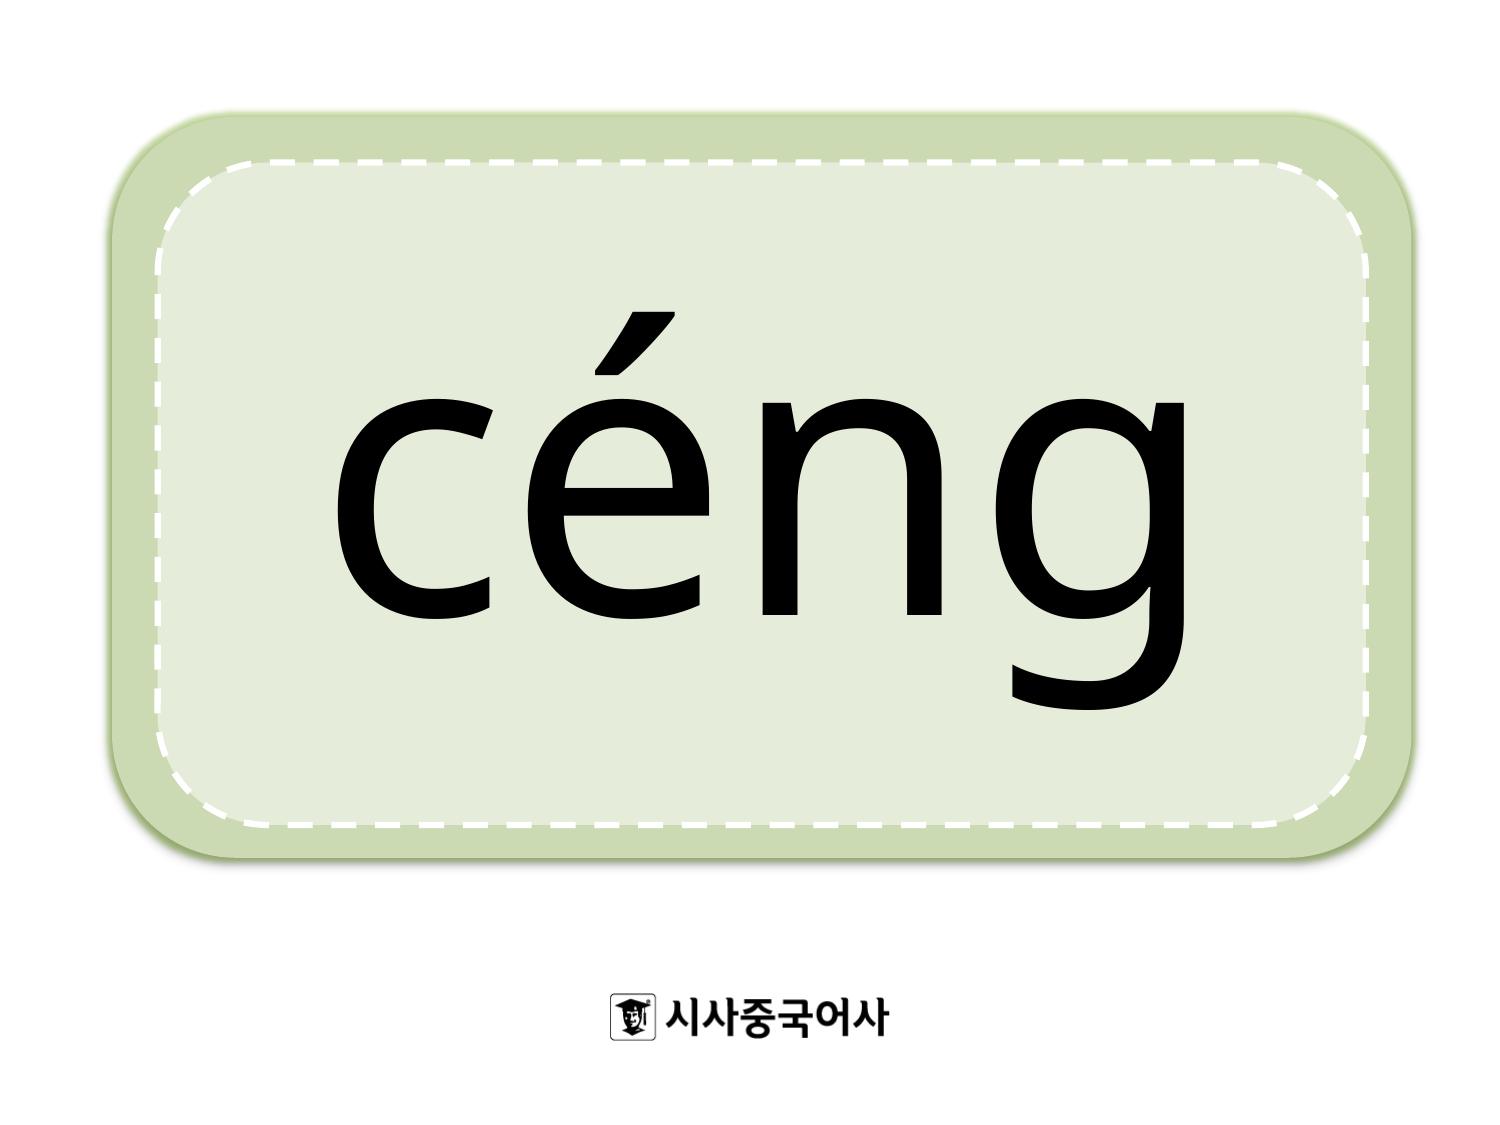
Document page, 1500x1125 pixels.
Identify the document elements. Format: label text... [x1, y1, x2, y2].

text_box céng [162, 125, 1371, 788]
picture [602, 987, 898, 1047]
